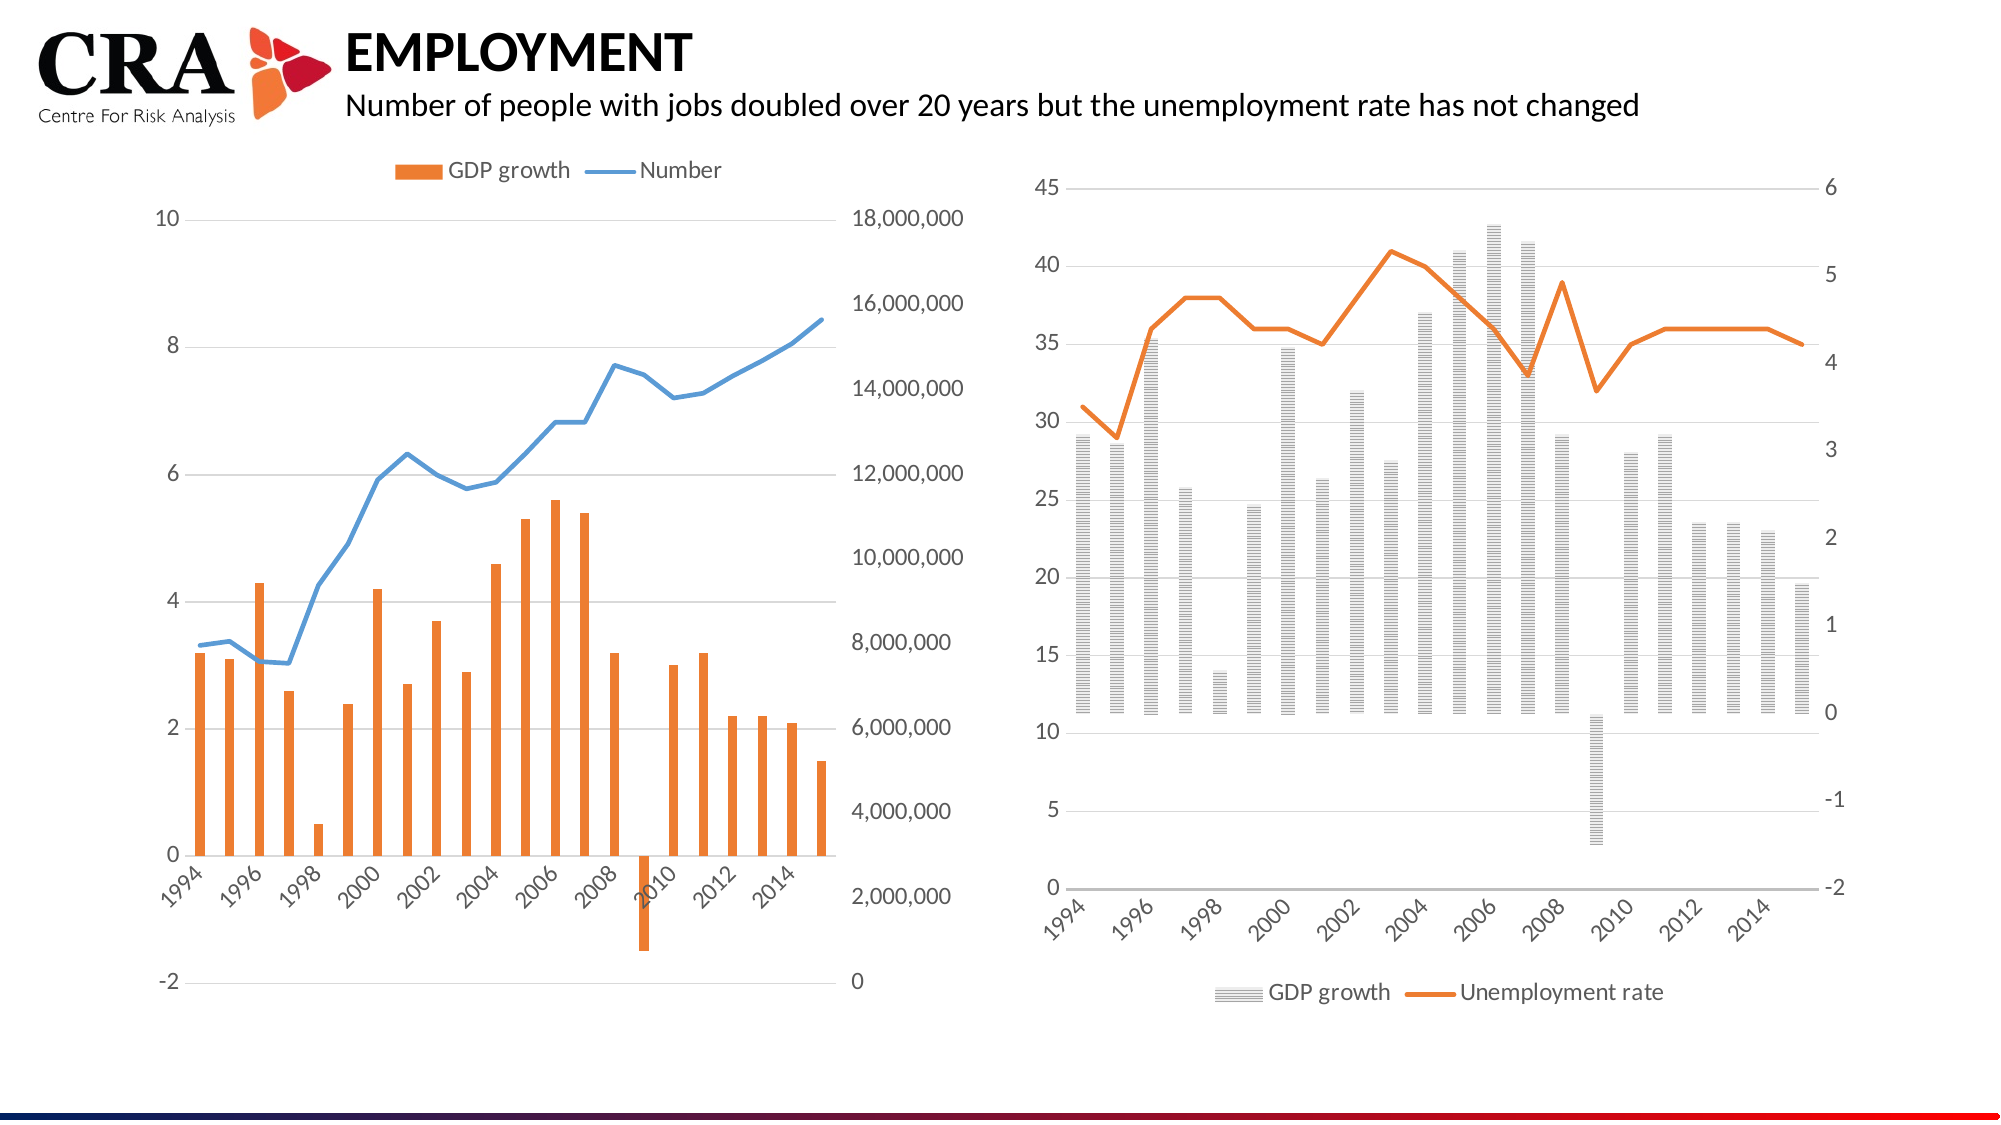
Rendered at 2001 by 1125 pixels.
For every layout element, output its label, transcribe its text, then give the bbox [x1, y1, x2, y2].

chart [137, 142, 981, 1014]
text_box EMPLOYMENT Number of people with jobs doubled over 20 years but the unemployment rate has not changed [330, 5, 1848, 176]
text_box [0, 1111, 2000, 1122]
picture [23, 11, 346, 137]
chart [1017, 159, 1863, 1014]
